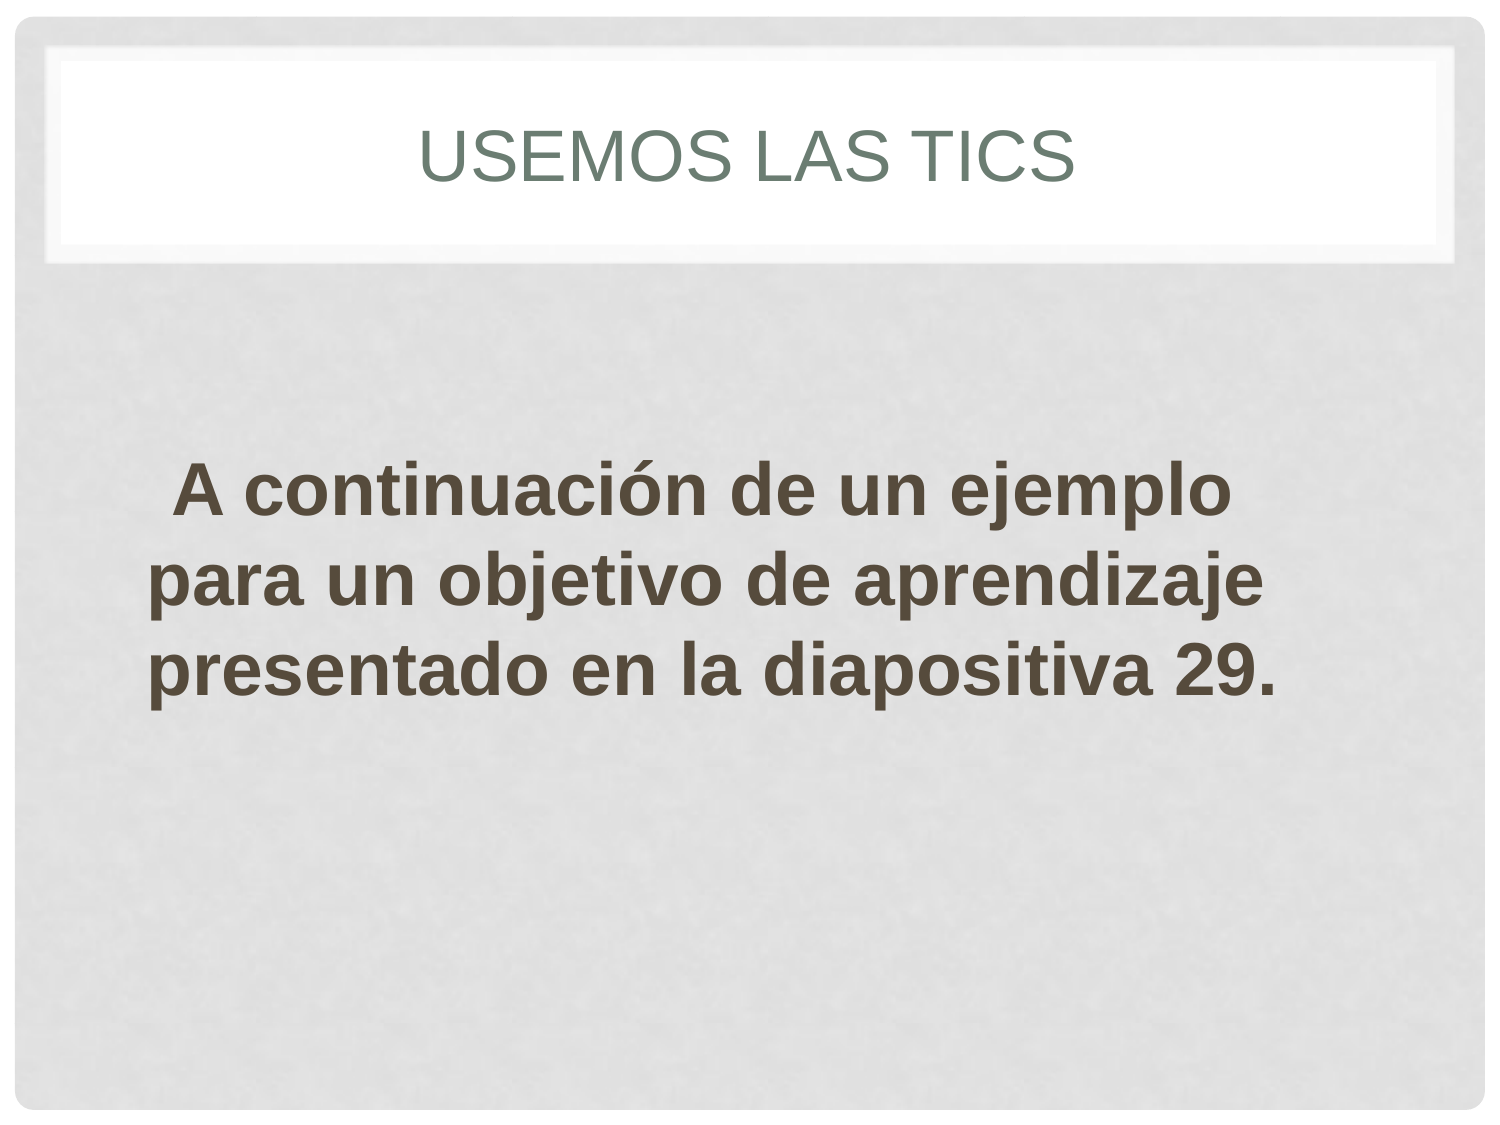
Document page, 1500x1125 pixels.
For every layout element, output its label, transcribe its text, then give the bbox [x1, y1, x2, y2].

list A continuación de un ejemplo para un objetivo de aprendizaje presentado en la diapositiva 29. [75, 287, 1425, 1005]
title Usemos las TICS [69, 66, 1425, 238]
